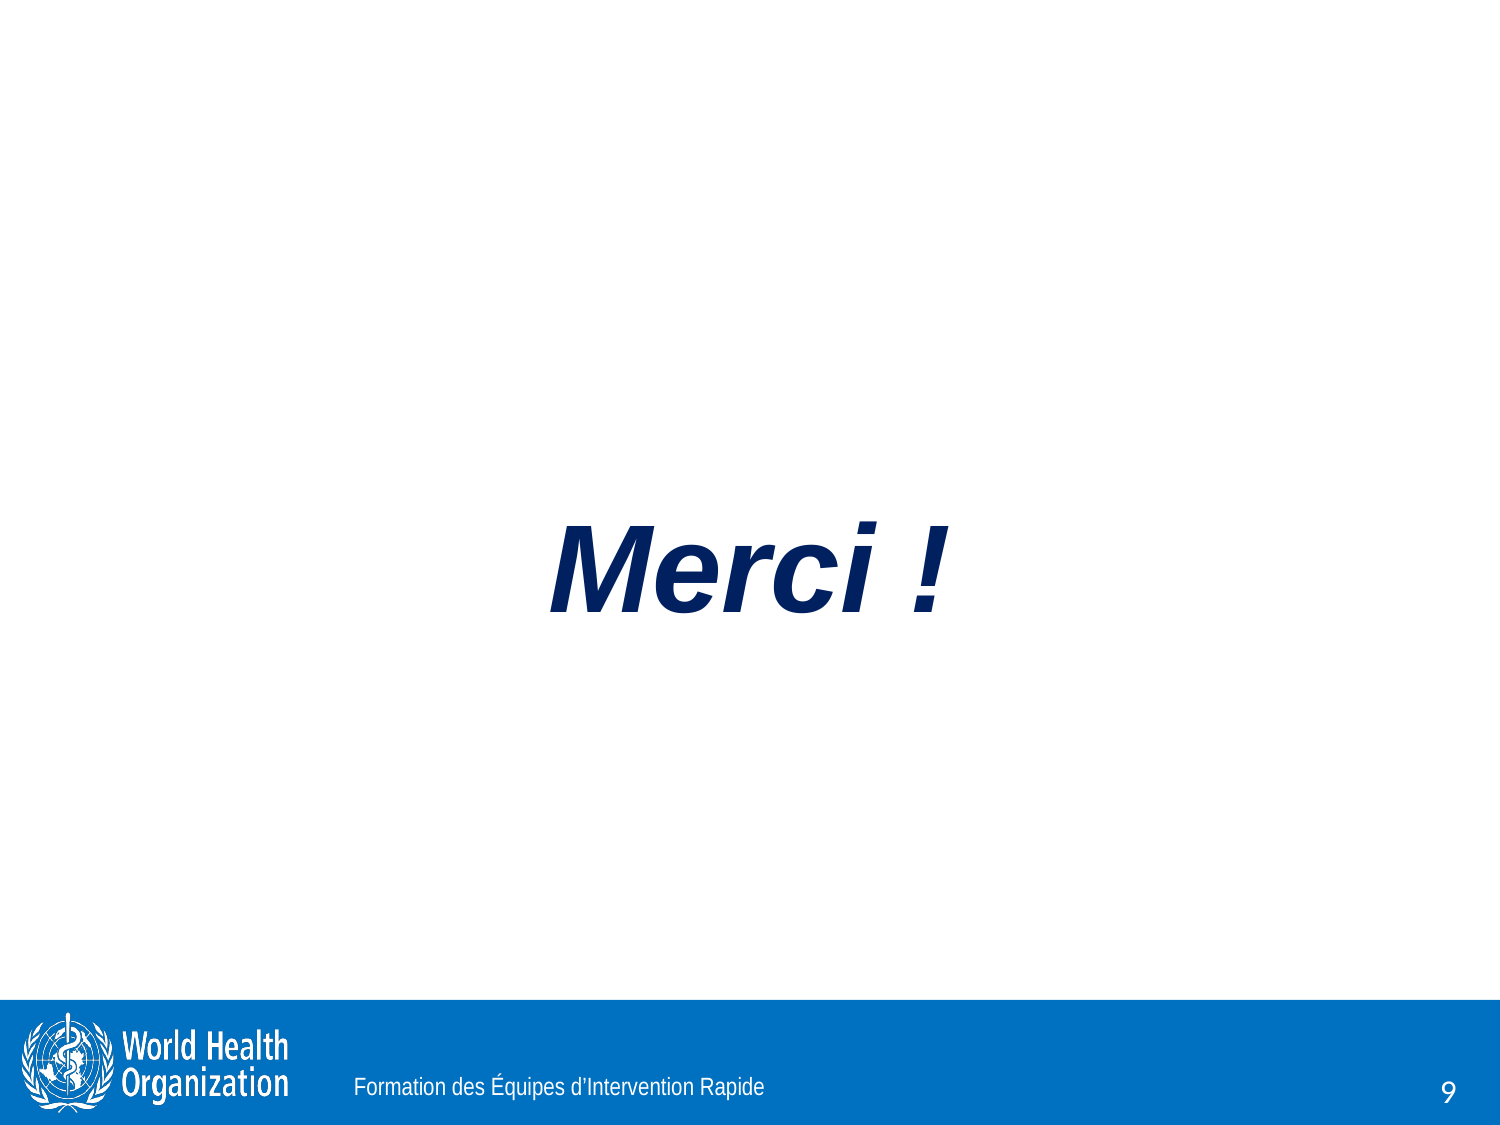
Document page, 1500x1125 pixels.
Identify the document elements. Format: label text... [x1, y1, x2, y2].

title Merci ! [75, 468, 1425, 657]
picture [21, 1012, 288, 1113]
